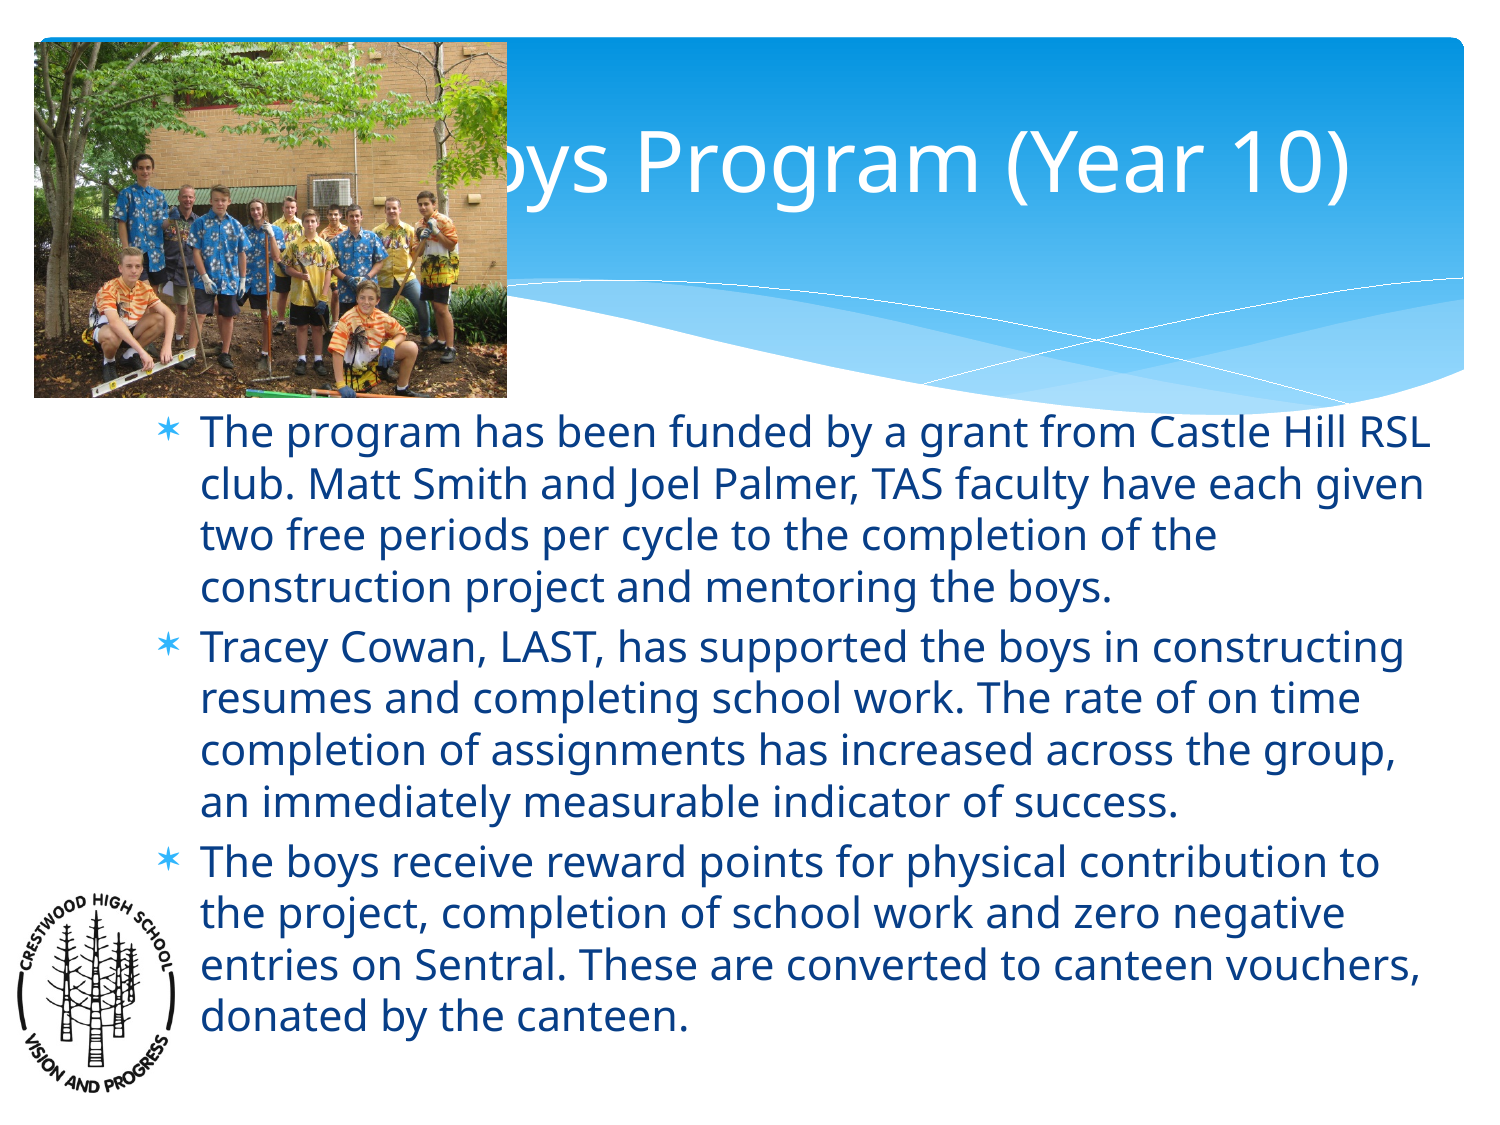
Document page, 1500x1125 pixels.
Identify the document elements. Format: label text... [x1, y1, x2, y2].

picture [17, 893, 175, 1093]
list The program has been funded by a grant from Castle Hill RSL club. Matt Smith and Joel Palmer, TAS faculty have each given two free periods per cycle to the completion of the construction project and mentoring the boys. Tracey Cowan, LAST, has supported the boys in constructing resumes and completing school work. The rate of on time completion of assignments has increased across the group, an immediately measurable indicator of success. The boys receive reward points for physical contribution to the project, completion of school work and zero negative entries on Sentral. These are converted to canteen vouchers, donated by the canteen. [143, 397, 1459, 1059]
picture [33, 42, 507, 398]
title Boys Program (Year 10) [512, 55, 1425, 261]
